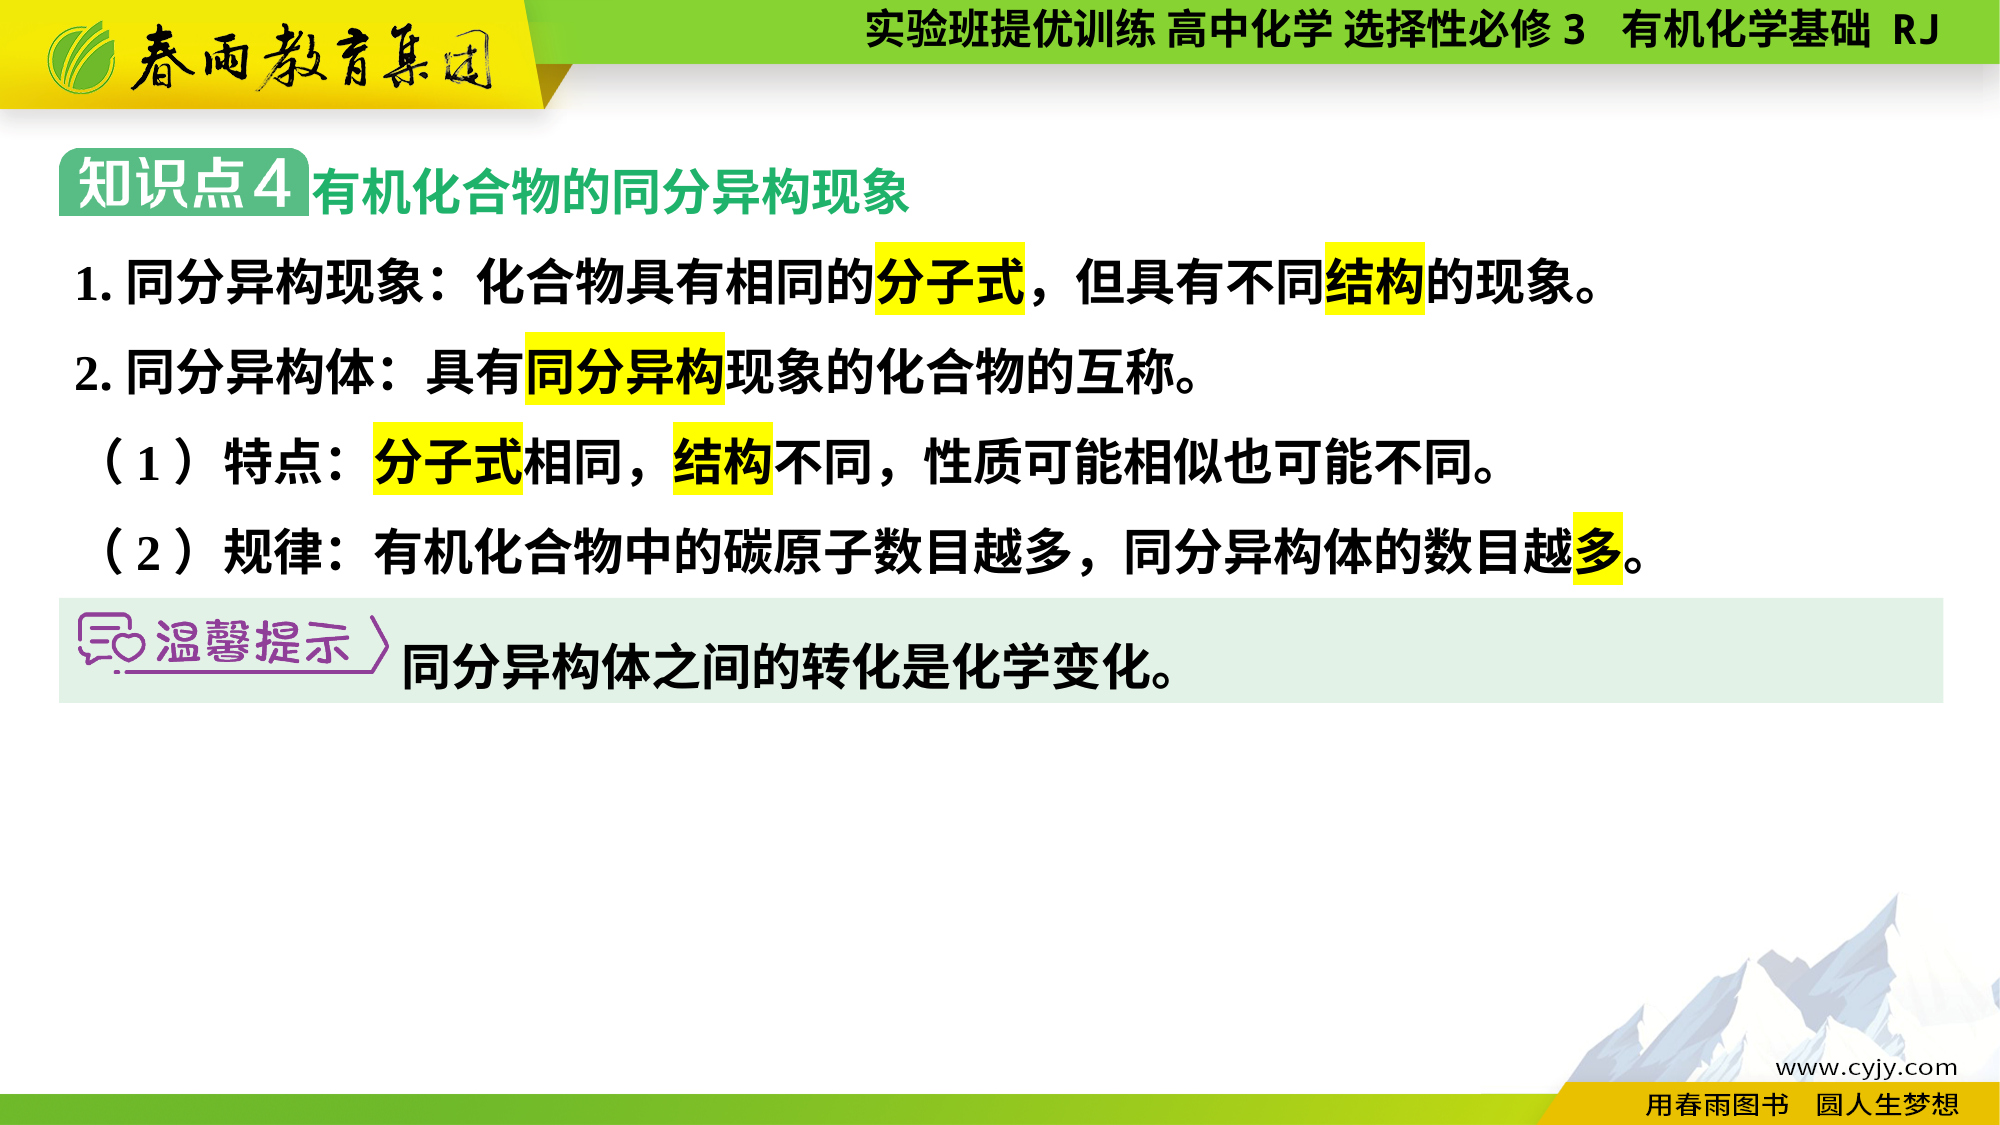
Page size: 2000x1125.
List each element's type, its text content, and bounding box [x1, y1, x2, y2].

list 有机化合物的同分异构现象 1.同分异构现象：化合物具有相同的分子式，但具有不同结构的现象。 2.同分异构体：具有同分异构现象的化合物的互称。 （1）特点：分子式相同，结构不同，性质可能相似也可能不同。 （2）规律：有机化合物中的碳原子数目越多，同分异构体的数目越多。 [59, 122, 1944, 581]
text_box 同分异构体之间的转化是化学变化。 [59, 597, 1944, 703]
picture [0, 0, 2000, 1125]
